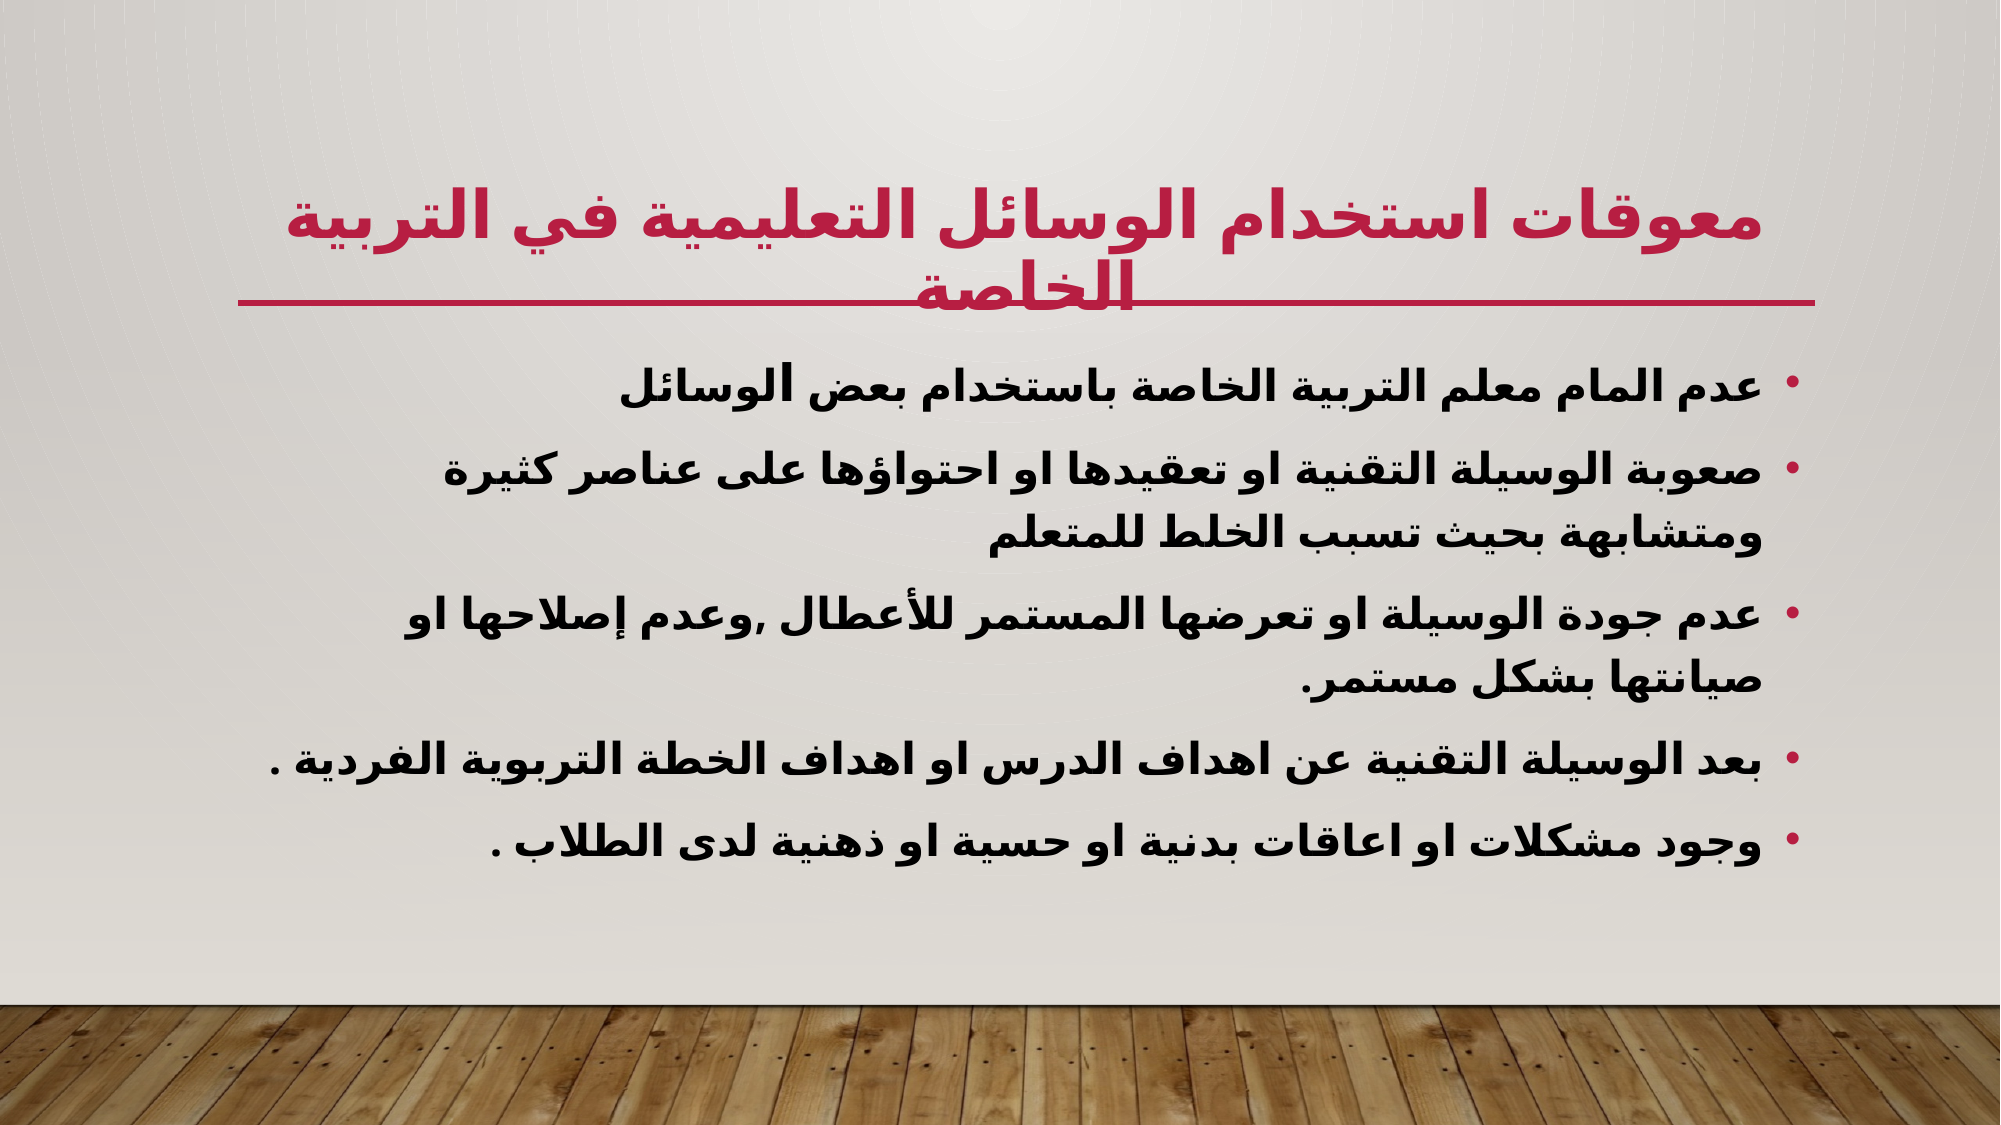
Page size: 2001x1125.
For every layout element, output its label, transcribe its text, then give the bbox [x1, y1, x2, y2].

title معوقات استخدام الوسائل التعليمية في التربية الخاصة [238, 173, 1814, 305]
list عدم المام معلم التربية الخاصة باستخدام بعض الوسائل صعوبة الوسيلة التقنية او تعقيدها او احتواؤها على عناصر كثيرة ومتشابهة بحيث تسبب الخلط للمتعلم عدم جودة الوسيلة او تعرضها المستمر للأعطال ,وعدم إصلاحها او صيانتها بشكل مستمر. بعد الوسيلة التقنية عن اهداف الدرس او اهداف الخطة التربوية الفردية . وجود مشكلات او اعاقات بدنية او حسية او ذهنية لدى الطلاب . [238, 330, 1814, 897]
picture [0, 1005, 2000, 1125]
